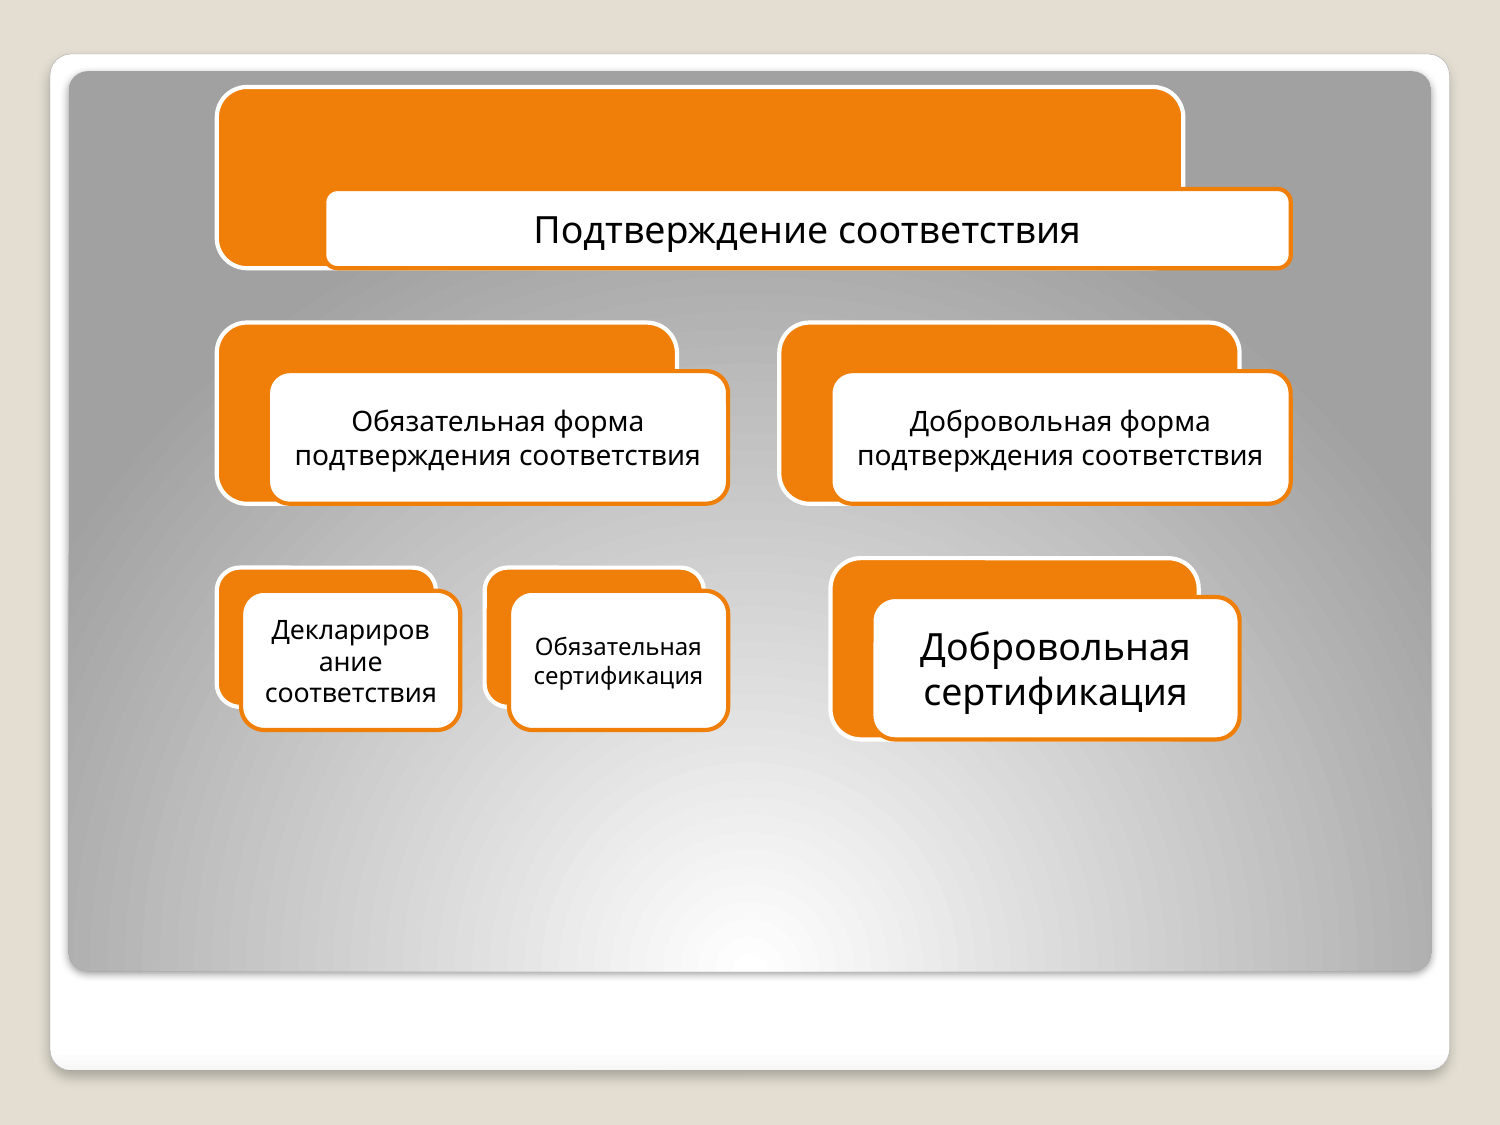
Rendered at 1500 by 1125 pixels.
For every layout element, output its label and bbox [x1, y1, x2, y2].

list [81, 86, 1426, 976]
